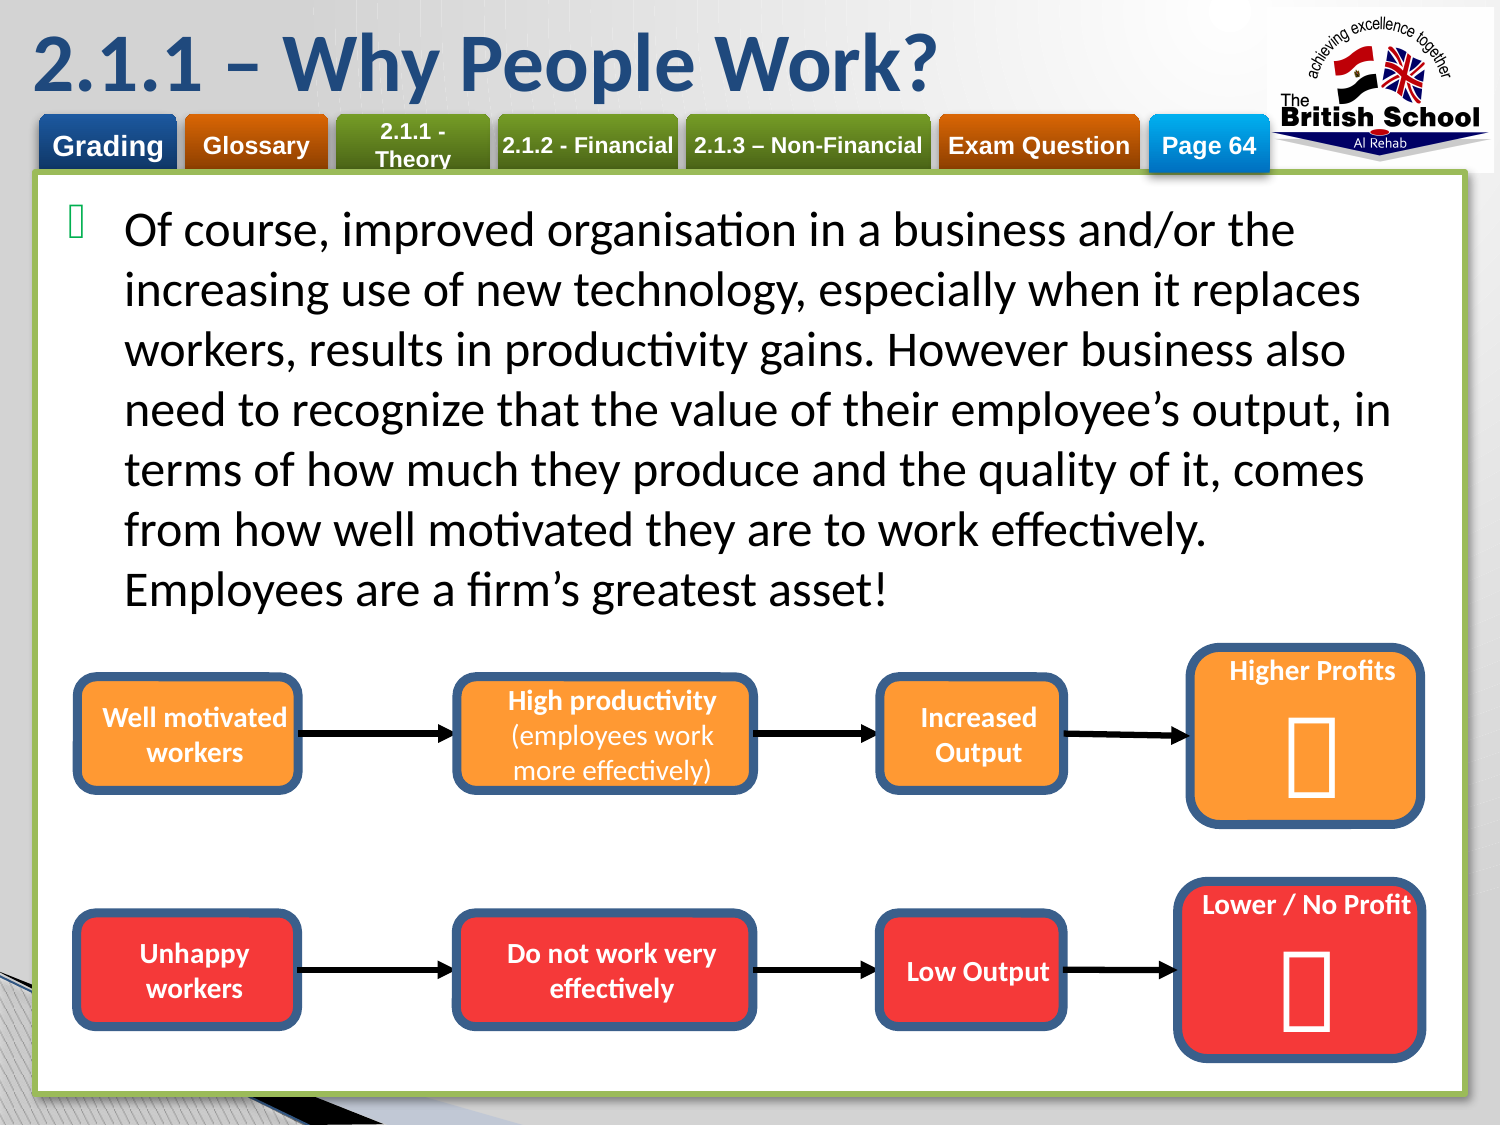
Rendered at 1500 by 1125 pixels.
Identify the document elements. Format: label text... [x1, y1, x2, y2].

picture [1267, 7, 1495, 173]
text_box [456, 676, 881, 791]
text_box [77, 676, 456, 791]
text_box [76, 912, 455, 1027]
text_box Page 64 [1149, 114, 1270, 173]
picture [281, 1114, 303, 1125]
title 2.1.1 – Why People Work? [17, 7, 1235, 110]
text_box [1050, 881, 1423, 1059]
text_box Of course, improved organisation in a business and/or the increasing use of new technology, especially when it replaces workers, results in productivity gains. However business also need to recognize that the value of their employee’s output, in terms of how much they produce and the quality of it, comes from how well motivated they are to work effectively. Employees are a firm’s greatest asset! [53, 189, 1447, 625]
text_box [455, 912, 880, 1027]
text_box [1051, 647, 1421, 825]
text_box Low Output [881, 908, 1045, 1032]
text_box Increased Output [882, 672, 1045, 795]
